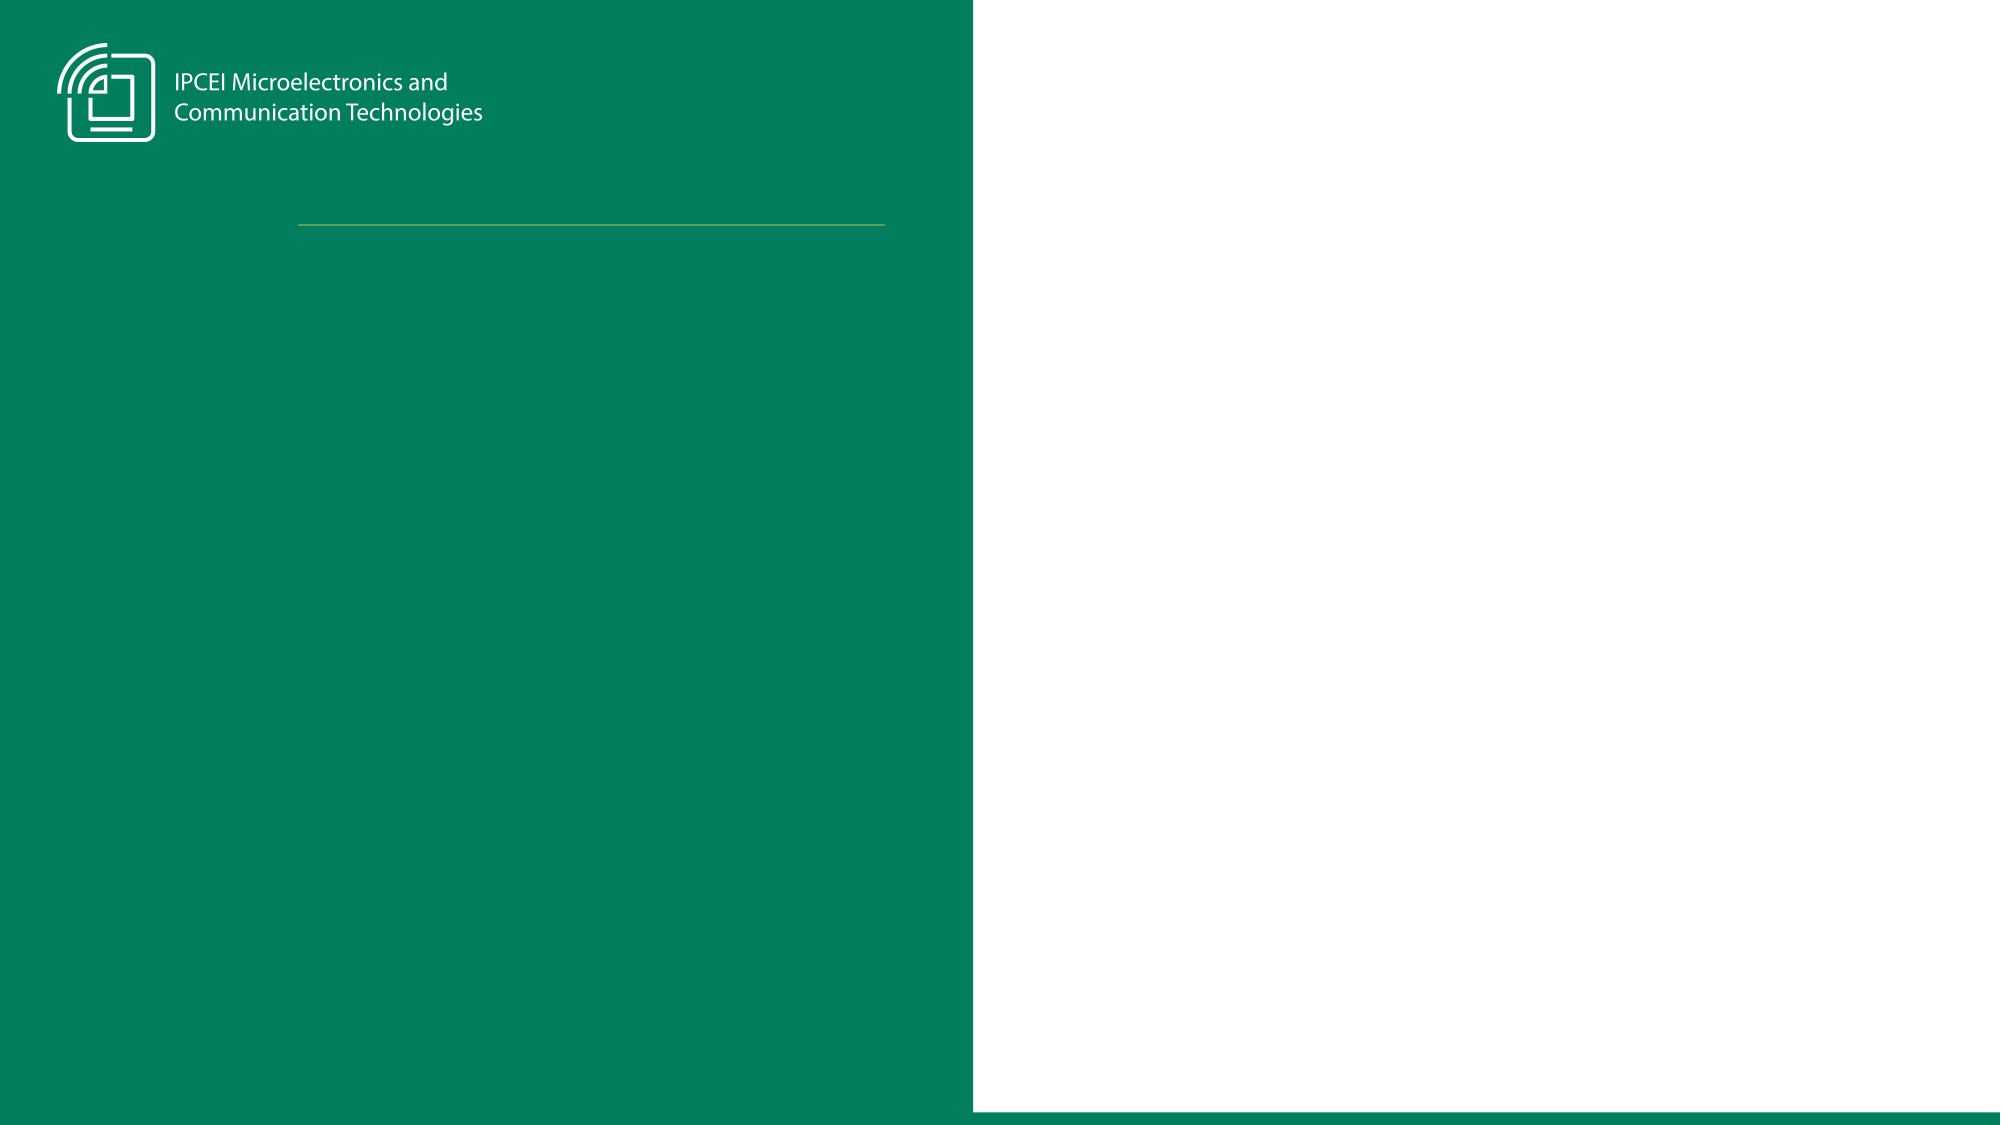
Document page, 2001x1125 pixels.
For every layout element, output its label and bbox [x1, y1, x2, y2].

picture [57, 43, 483, 142]
